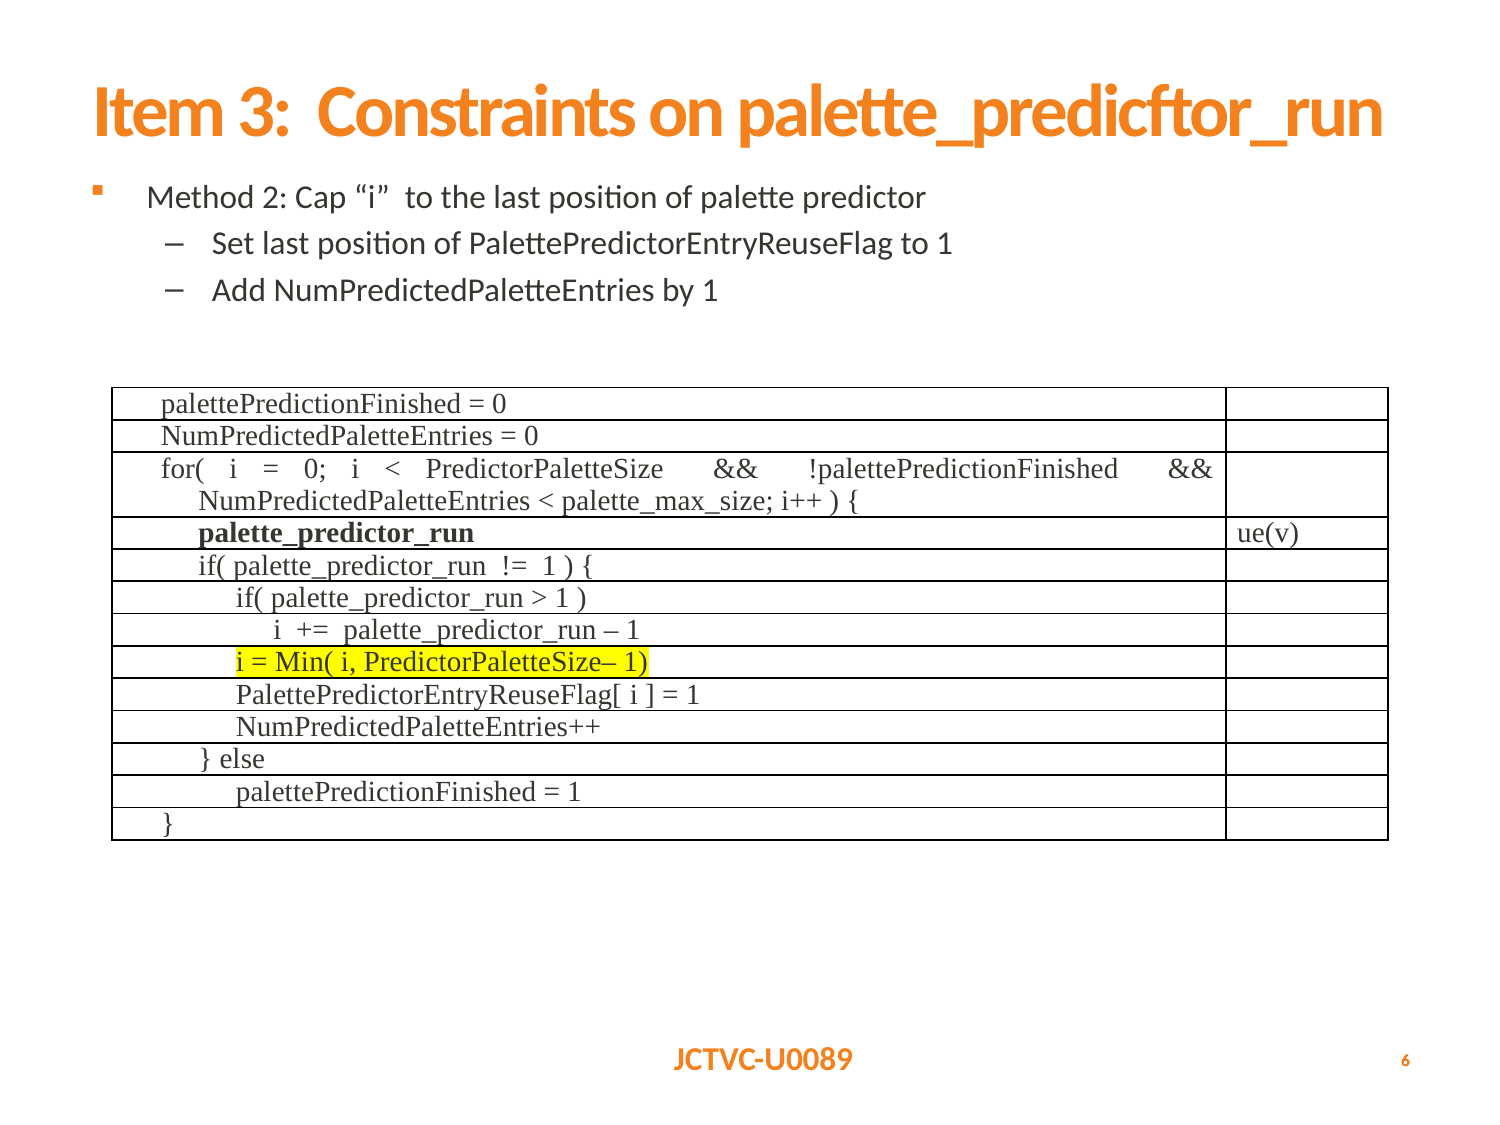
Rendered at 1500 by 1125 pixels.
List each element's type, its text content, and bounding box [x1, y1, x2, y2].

table_cell [1227, 453, 1387, 516]
table_cell i += palette_predictor_run – 1 [113, 614, 1225, 645]
table_cell NumPredictedPaletteEntries++ [113, 711, 1225, 742]
table_cell [1227, 614, 1387, 645]
table_cell } [113, 808, 1225, 839]
table_cell } else [113, 744, 1225, 774]
table_cell palette_predictor_run [113, 518, 1225, 548]
table_cell if( palette_predictor_run > 1 ) [113, 582, 1225, 613]
table_cell [1227, 744, 1387, 774]
text_box 6 [1251, 1029, 1425, 1090]
list Method 2: Cap “i” to the last position of palette predictor Set last position of PalettePredictorEntryReuseFlag to 1 Add NumPredictedPaletteEntries by 1 [75, 140, 1425, 1000]
table_cell NumPredictedPaletteEntries = 0 [113, 421, 1225, 451]
table_cell palettePredictionFinished = 1 [113, 776, 1225, 807]
table_header palettePredictionFinished = 0 [113, 388, 1225, 419]
title Item 3: Constraints on palette_predicftor_run [0, 70, 1479, 257]
table_cell if( palette_predictor_run != 1 ) { [113, 550, 1225, 580]
table_cell [1227, 550, 1387, 580]
table_cell i = Min( i, PredictorPaletteSize– 1) [113, 647, 1225, 677]
table_cell [1227, 711, 1387, 742]
table_cell [1227, 808, 1387, 839]
table_cell [1227, 421, 1387, 451]
table_cell for( i = 0; i < PredictorPaletteSize && !palettePredictionFinished && NumPredictedPaletteEntries < palette_max_size; i++ ) { [113, 453, 1225, 516]
table_cell ue(v) [1227, 518, 1387, 548]
table_cell [1227, 776, 1387, 807]
table_cell [1227, 679, 1387, 710]
table_cell [1227, 582, 1387, 613]
table_cell [1227, 647, 1387, 677]
table_cell PalettePredictorEntryReuseFlag[ i ] = 1 [113, 679, 1225, 710]
table_header [1227, 388, 1387, 419]
